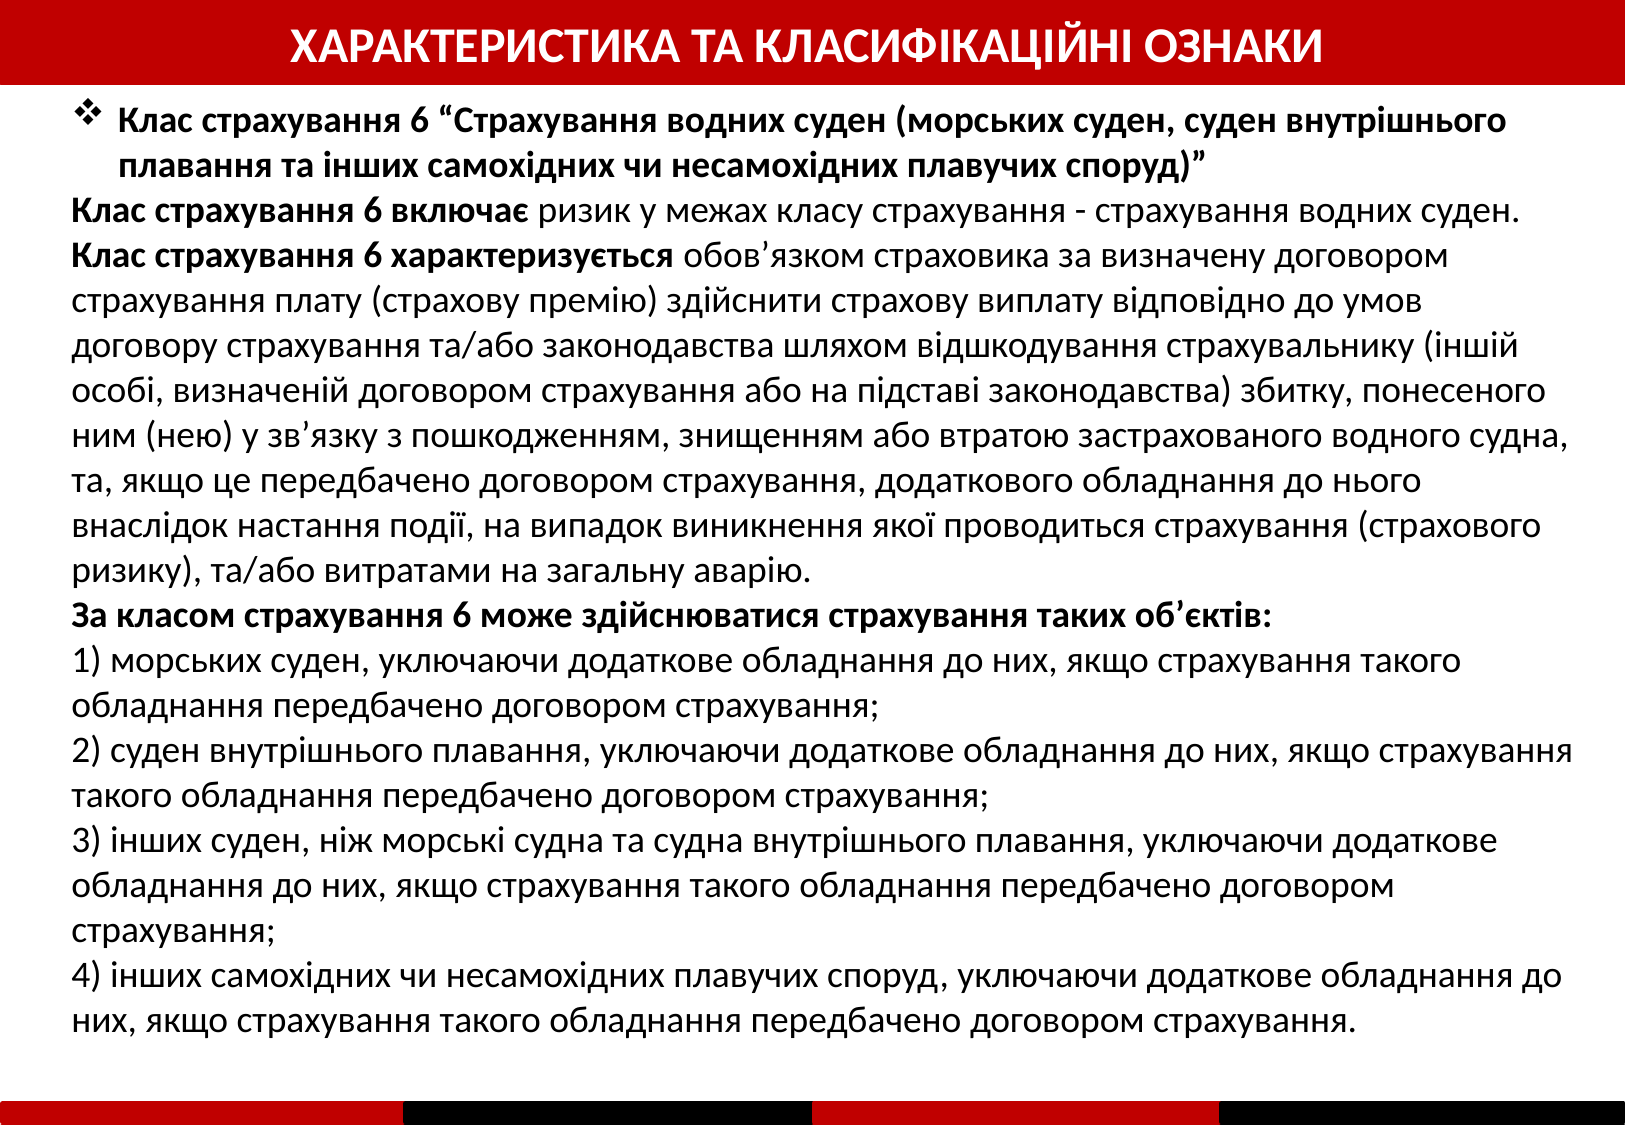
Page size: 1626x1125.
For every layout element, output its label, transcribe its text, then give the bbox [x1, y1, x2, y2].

text_box ХАРАКТЕРИСТИКА ТА КЛАСИФІКАЦІЙНІ ОЗНАКИ [0, 0, 1625, 85]
picture [0, 1101, 1625, 1125]
text_box Клас страхування 6 “Страхування водних суден (морських суден, суден внутрішнього плавання та інших самохідних чи несамохідних плавучих споруд)” Клас страхування 6 включає ризик у межах класу страхування - страхування водних суден. Клас страхування 6 характеризується обов’язком страховика за визначену договором страхування плату (страхову премію) здійснити страхову виплату відповідно до умов договору страхування та/або законодавства шляхом відшкодування страхувальнику (іншій особі, визначеній договором страхування або на підставі законодавства) збитку, понесеного ним (нею) у зв’язку з пошкодженням, знищенням або втратою застрахованого водного судна, та, якщо це передбачено договором страхування, додаткового обладнання до нього внаслідок настання події, на випадок виникнення якої проводиться страхування (страхового ризику), та/або витратами на загальну аварію. За класом страхування 6 може здійснюватися страхування таких об’єктів: 1) морських суден, уключаючи додаткове обладнання до них, якщо страхування такого обладнання передбачено договором страхування; 2) суден внутрішнього плавання, уключаючи додаткове обладнання до них, якщо страхування такого обладнання передбачено договором страхування; 3) інших суден, ніж морські судна та судна внутрішнього плавання, уключаючи додаткове обладнання до них, якщо страхування такого обладнання передбачено договором страхування; 4) інших самохідних чи несамохідних плавучих споруд, уключаючи додаткове обладнання до них, якщо страхування такого обладнання передбачено договором страхування. [56, 87, 1593, 1047]
